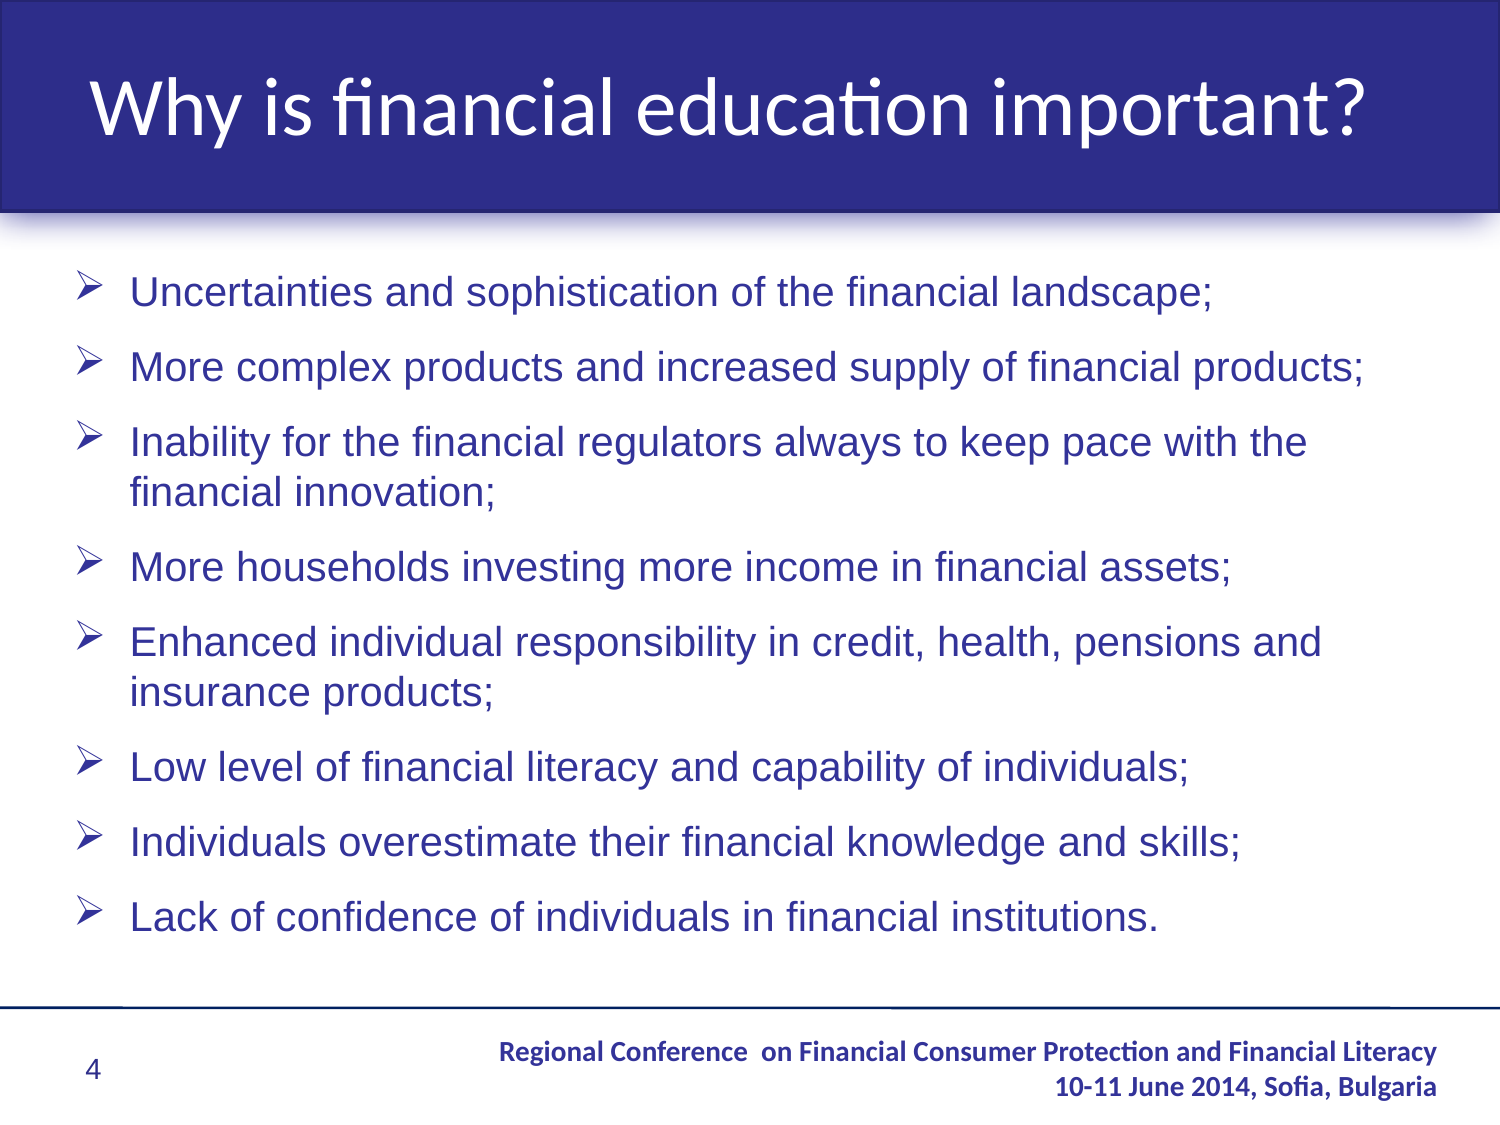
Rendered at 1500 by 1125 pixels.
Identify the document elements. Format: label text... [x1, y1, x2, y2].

text_box Why is financial education important? [74, 45, 1425, 200]
footer Regional Conference on Financial Consumer Protection and Financial Literacy 10-11 June 2014, Sofia, Bulgaria [351, 1024, 1454, 1103]
slide_number 4 [70, 1042, 235, 1098]
text_box Uncertainties and sophistication of the financial landscape; More complex products and increased supply of financial products; Inability for the financial regulators always to keep pace with the financial innovation; More households investing more income in financial assets; Enhanced individual responsibility in credit, health, pensions and insurance products; Low level of financial literacy and capability of individuals; Individuals overestimate their financial knowledge and skills; Lack of confidence of individuals in financial institutions. [58, 257, 1459, 961]
